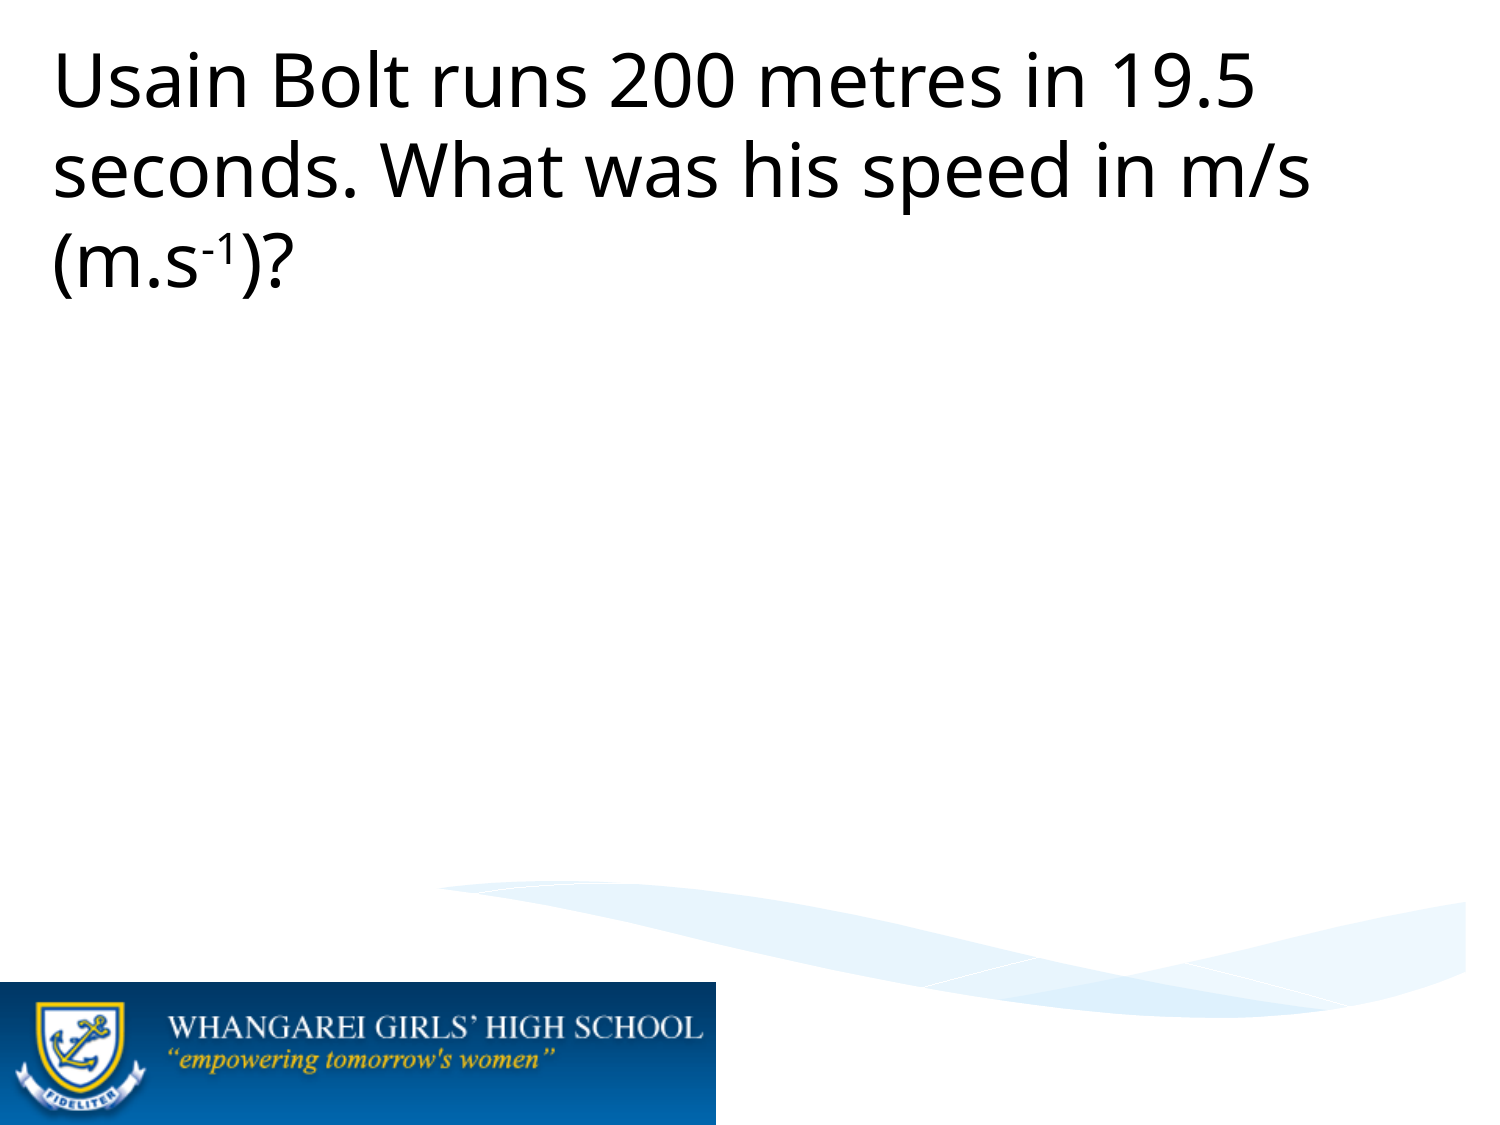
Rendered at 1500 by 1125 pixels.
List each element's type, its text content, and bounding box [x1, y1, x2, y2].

text_box Usain Bolt runs 200 metres in 19.5 seconds. What was his speed in m/s (m.s-1)? [37, 24, 1475, 310]
picture [0, 982, 716, 1125]
